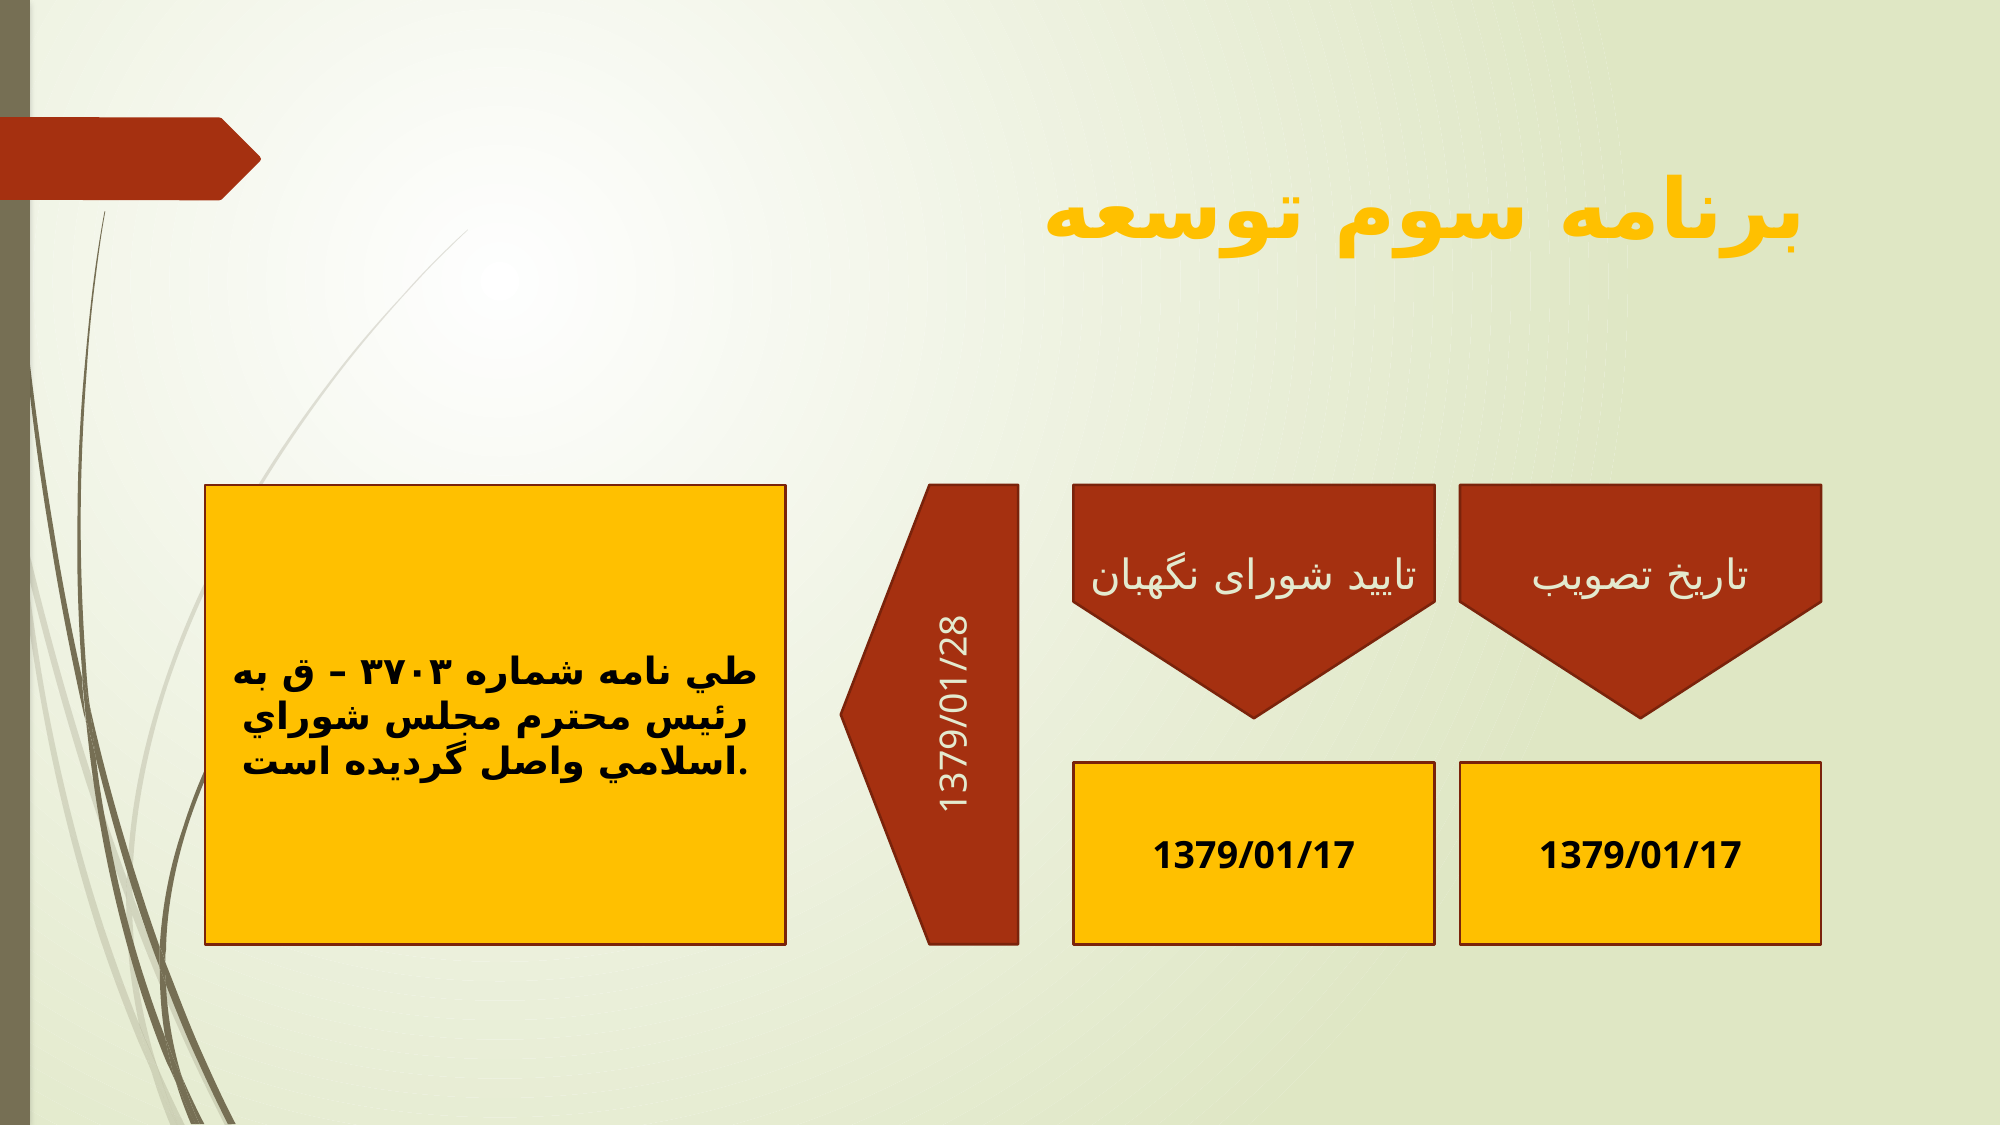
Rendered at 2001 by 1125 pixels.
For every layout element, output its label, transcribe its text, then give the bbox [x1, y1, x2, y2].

text_box 1379/01/17 [1072, 761, 1436, 946]
text_box طي نامه شماره ٣٧٠٣ – ق به رئيس محترم مجلس شوراي اسلامي واصل گردیده است. [204, 484, 787, 946]
text_box برنامه سوم توسعه [498, 147, 1822, 263]
text_box تاریخ تصویب [1458, 483, 1823, 720]
text_box تایید شورای نگهبان [1072, 483, 1436, 720]
text_box 1379/01/28 [839, 483, 1020, 946]
text_box 1379/01/17 [1459, 761, 1822, 946]
